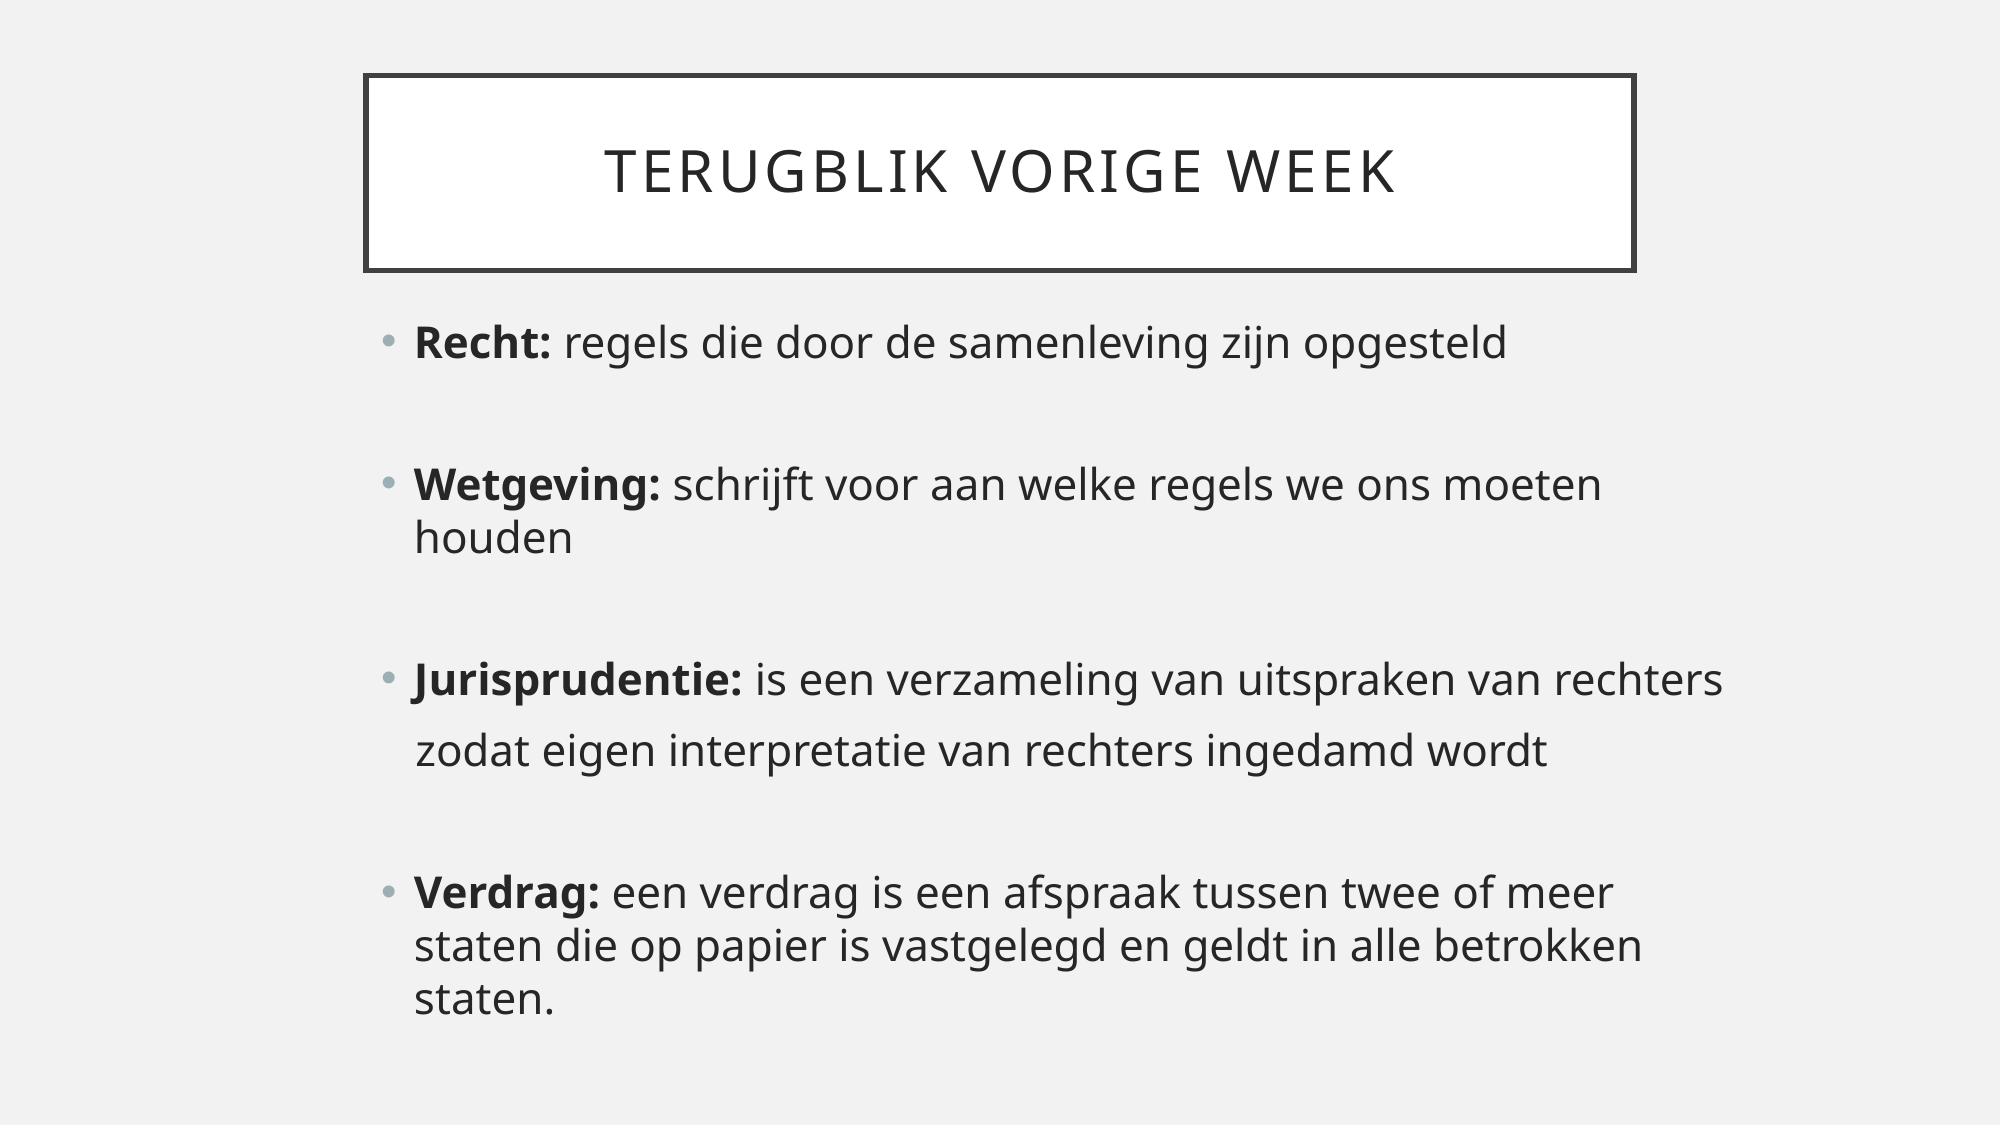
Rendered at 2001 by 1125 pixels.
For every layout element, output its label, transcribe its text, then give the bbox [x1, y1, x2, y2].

title Terugblik vorige week [363, 73, 1637, 273]
list Recht: regels die door de samenleving zijn opgesteld Wetgeving: schrijft voor aan welke regels we ons moeten houden Jurisprudentie: is een verzameling van uitspraken van rechters zodat eigen interpretatie van rechters ingedamd wordt Verdrag: een verdrag is een afspraak tussen twee of meer staten die op papier is vastgelegd en geldt in alle betrokken staten. [366, 306, 1752, 1084]
